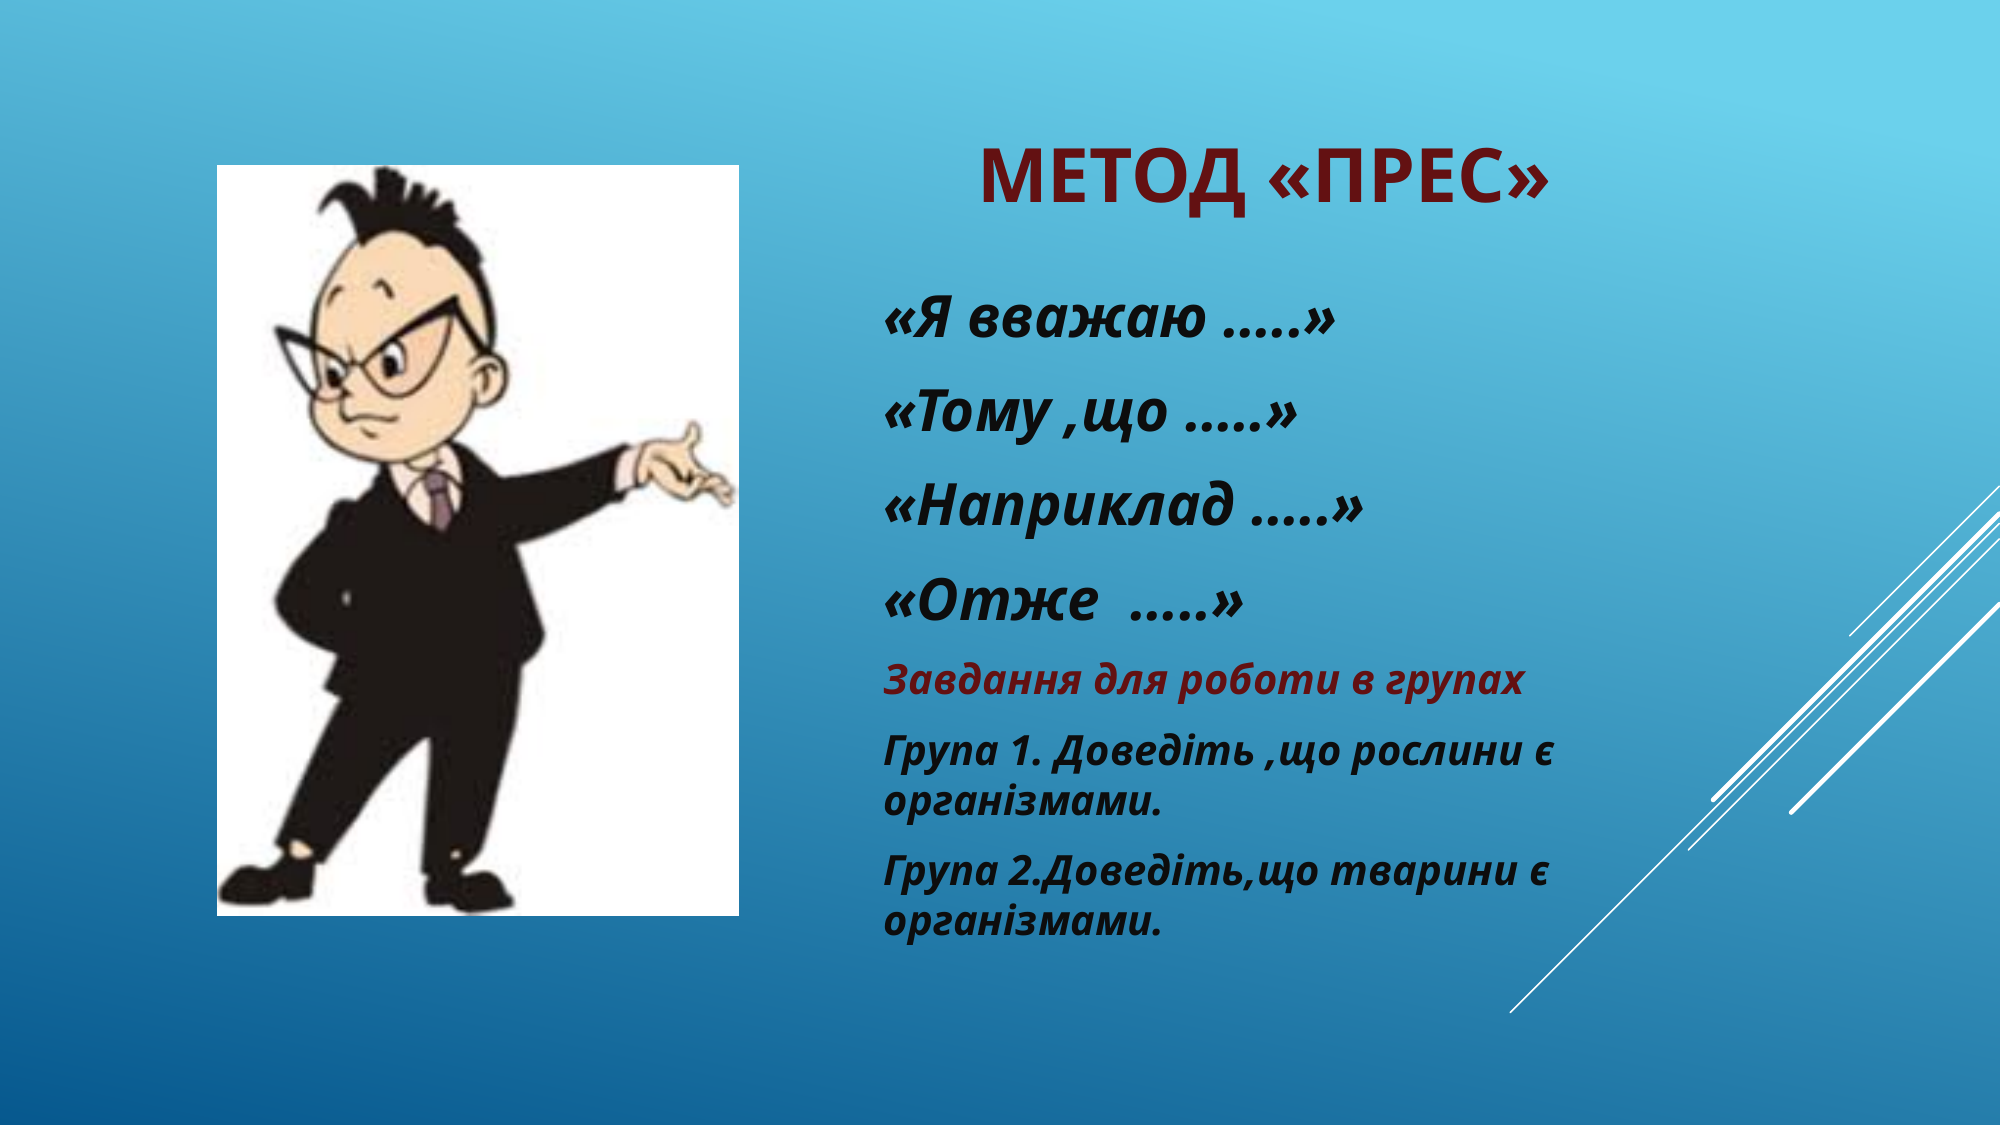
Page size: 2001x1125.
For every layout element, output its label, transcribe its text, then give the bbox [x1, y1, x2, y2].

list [216, 165, 739, 916]
title Метод «Прес» [962, 112, 1763, 225]
list «Я вважаю …..» «Тому ,що …..» «Наприклад …..» «Отже …..» Завдання для роботи в групах Група 1. Доведіть ,що рослини є організмами. Група 2.Доведіть,що тварини є організмами. [868, 271, 1796, 1017]
